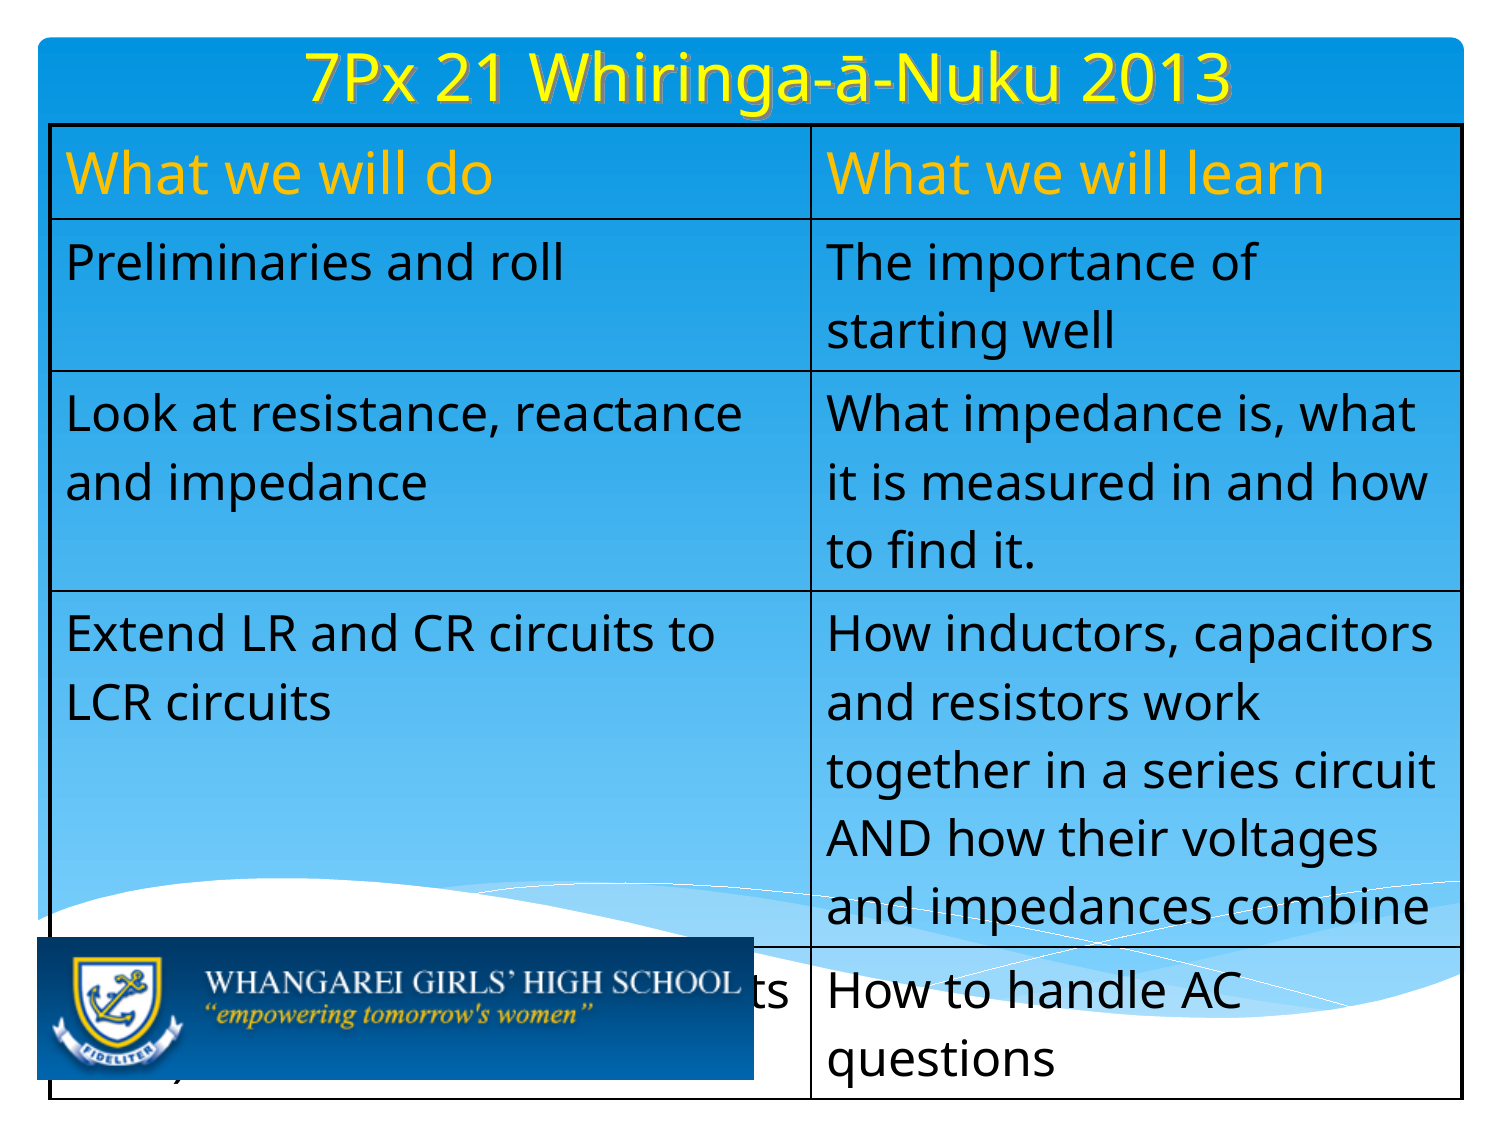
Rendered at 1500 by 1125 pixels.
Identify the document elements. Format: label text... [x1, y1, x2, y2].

table_cell Extend LR and CR circuits to LCR circuits [52, 592, 810, 946]
table_cell The importance of starting well [812, 220, 1460, 370]
text_box 7Px 21 Whiringa-ā-Nuku 2013 [162, 24, 1375, 123]
table_cell Look at resistance, reactance and impedance [52, 372, 810, 590]
table_cell How inductors, capacitors and resistors work together in a series circuit AND how their voltages and impedances combine [812, 592, 1460, 946]
table_header What we will do [52, 127, 810, 218]
table_cell HRT and HW marking (AC units 1 – 6) [52, 948, 810, 1098]
table_header What we will learn [812, 127, 1460, 218]
table_cell Preliminaries and roll [52, 220, 810, 370]
table_cell How to handle AC questions [812, 948, 1460, 1098]
picture [37, 937, 754, 1080]
table_cell What impedance is, what it is measured in and how to find it. [812, 372, 1460, 590]
